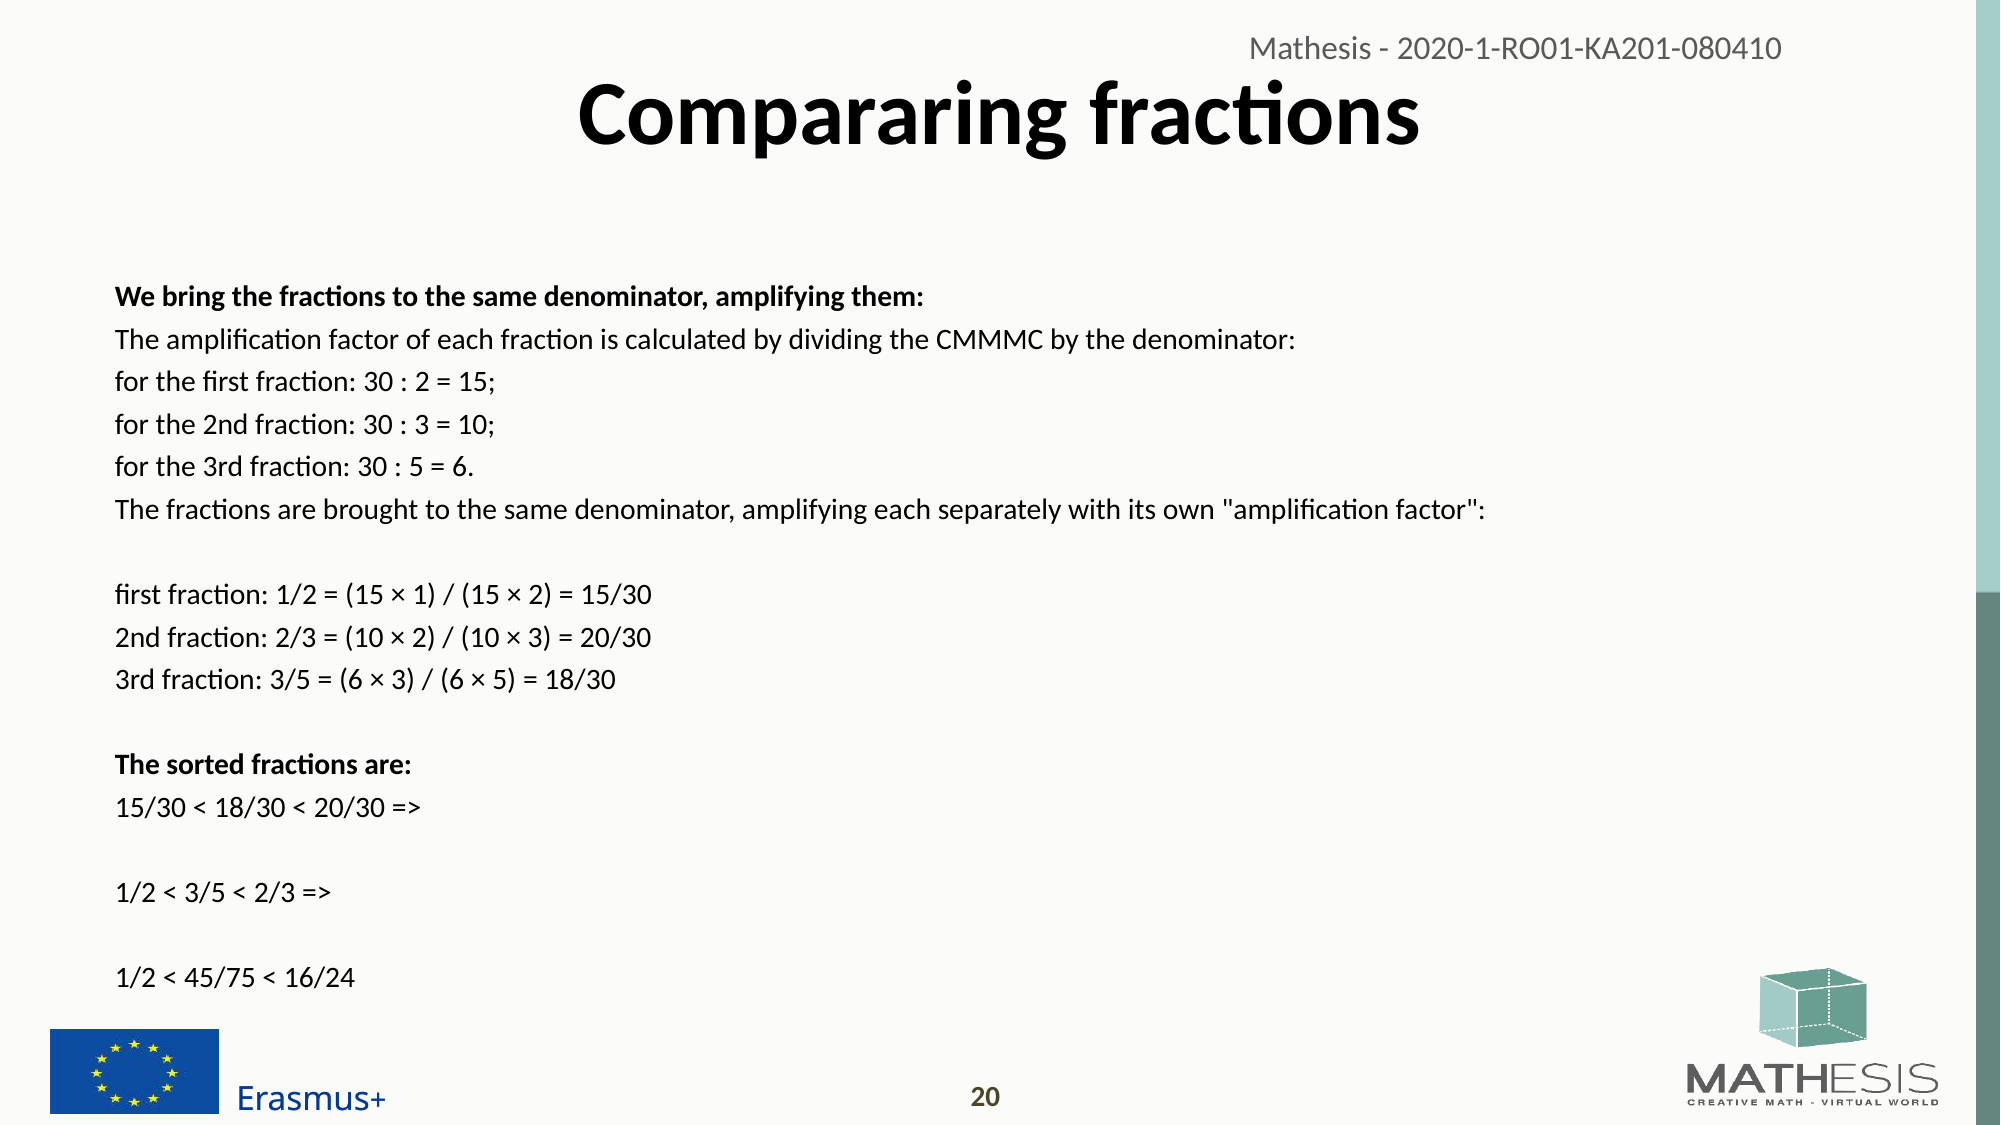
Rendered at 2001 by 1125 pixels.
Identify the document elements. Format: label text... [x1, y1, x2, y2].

picture [50, 1029, 219, 1114]
title Compararing fractions [99, 45, 1900, 233]
list We bring the fractions to the same denominator, amplifying them: The amplification factor of each fraction is calculated by dividing the CMMMC by the denominator: for the first fraction: 30 : 2 = 15; for the 2nd fraction: 30 : 3 = 10; for the 3rd fraction: 30 : 5 = 6. The fractions are brought to the same denominator, amplifying each separately with its own "amplification factor": first fraction: 1/2 = (15 × 1) / (15 × 2) = 15/30 2nd fraction: 2/3 = (10 × 2) / (10 × 3) = 20/30 3rd fraction: 3/5 = (6 × 3) / (6 × 5) = 18/30 The sorted fractions are: 15/30 < 18/30 < 20/30 => 1/2 < 3/5 < 2/3 => 1/2 < 45/75 < 16/24 [99, 262, 1900, 1005]
